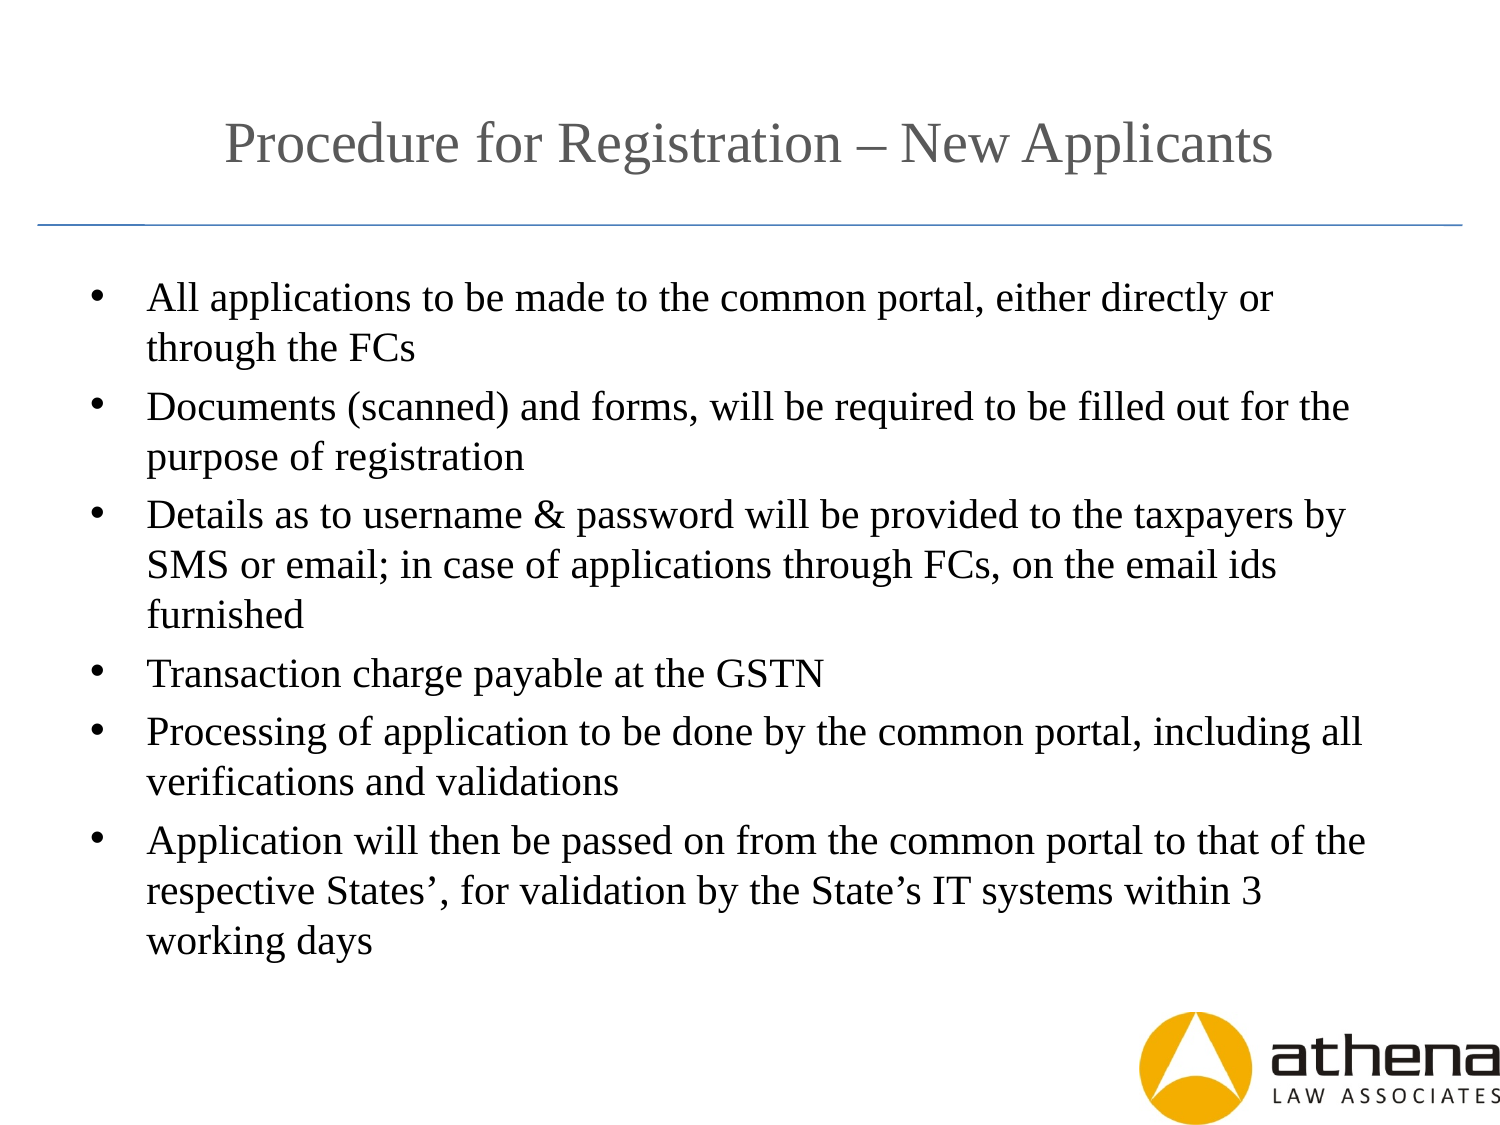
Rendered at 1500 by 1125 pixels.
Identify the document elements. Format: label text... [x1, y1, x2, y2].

title Procedure for Registration – New Applicants [75, 45, 1425, 233]
list All applications to be made to the common portal, either directly or through the FCs Documents (scanned) and forms, will be required to be filled out for the purpose of registration Details as to username & password will be provided to the taxpayers by SMS or email; in case of applications through FCs, on the email ids furnished Transaction charge payable at the GSTN Processing of application to be done by the common portal, including all verifications and validations Application will then be passed on from the common portal to that of the respective States’, for validation by the State’s IT systems within 3 working days [75, 262, 1425, 1005]
picture [1139, 1012, 1500, 1125]
